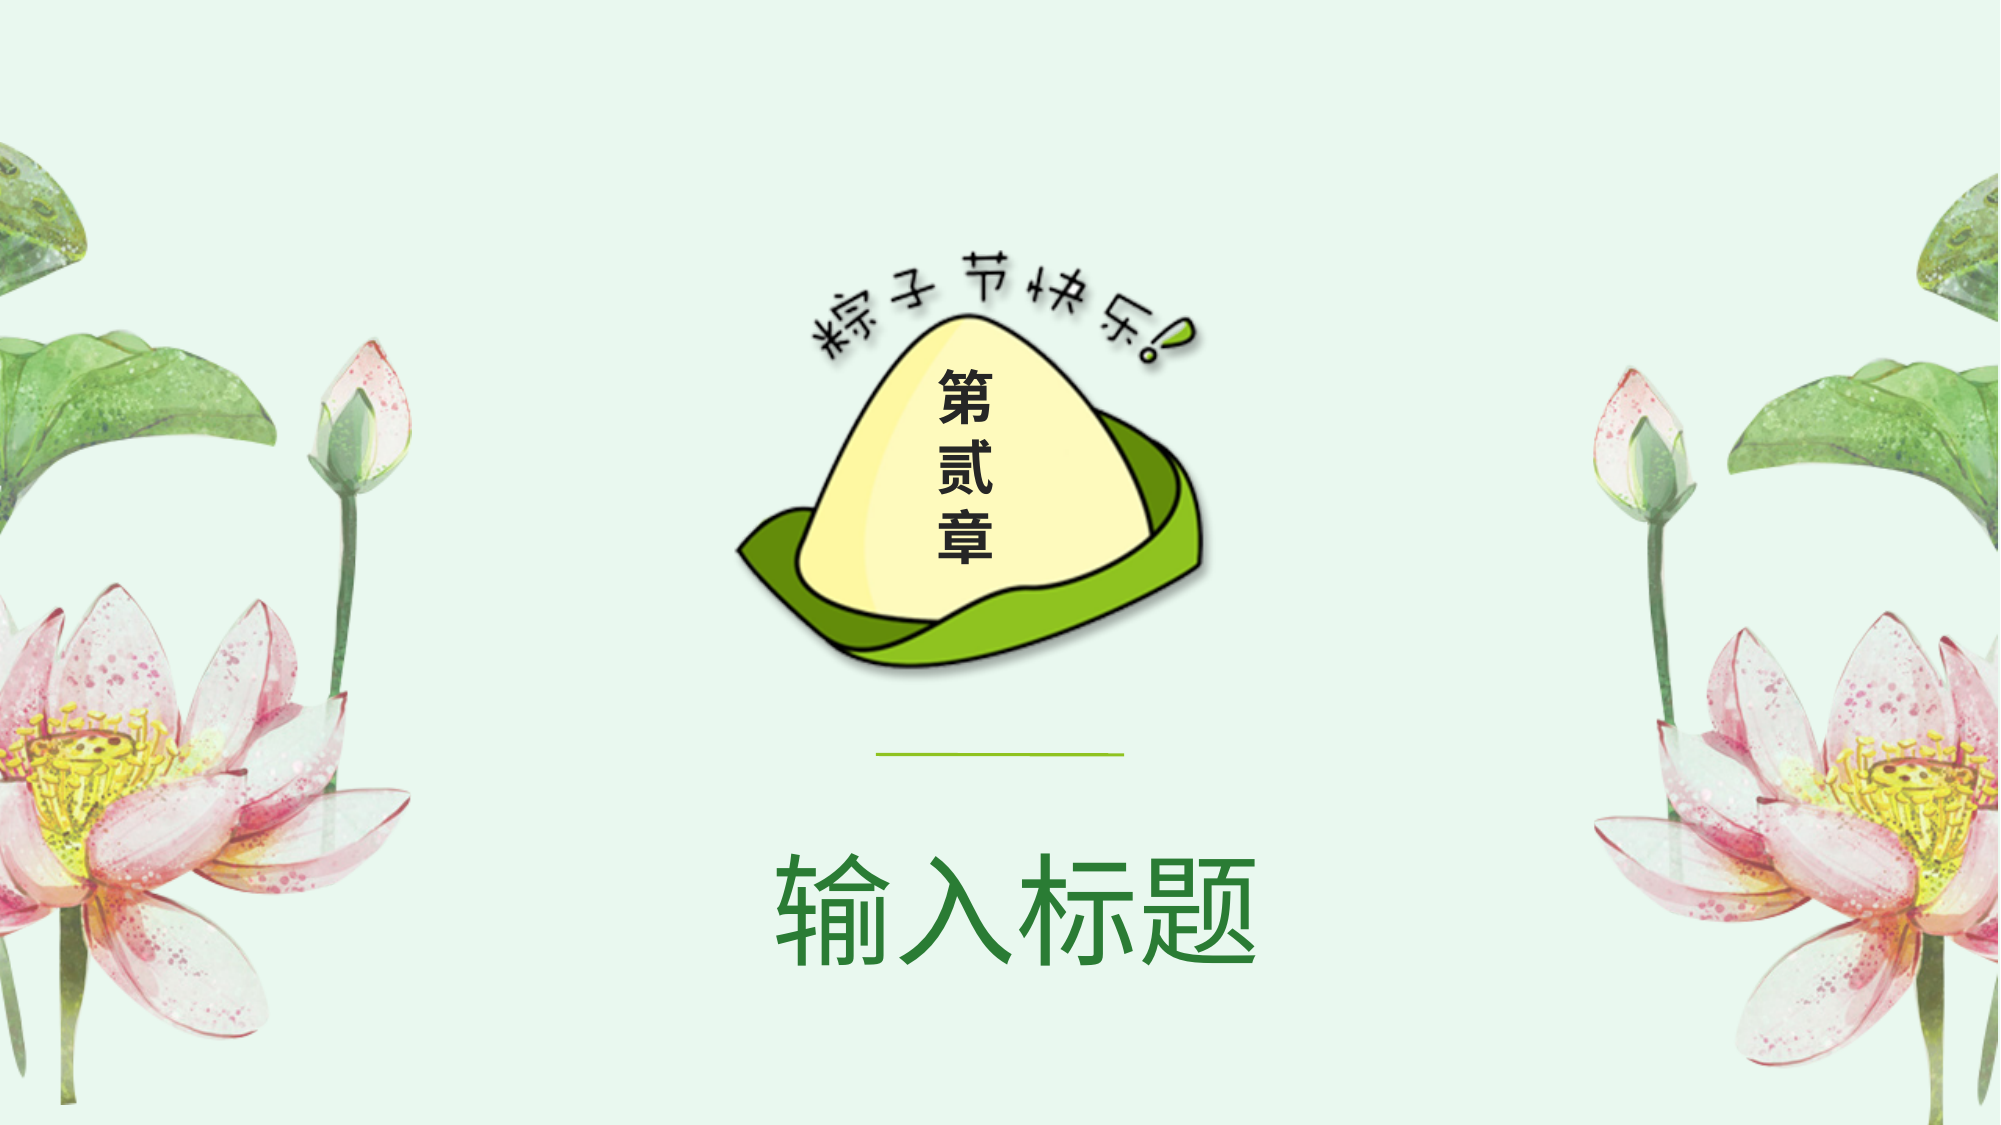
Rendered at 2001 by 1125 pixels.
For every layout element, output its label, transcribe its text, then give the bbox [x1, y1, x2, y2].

picture [0, 142, 412, 1105]
picture [1593, 171, 1998, 1125]
picture [732, 250, 1216, 685]
text_box 输入标题 [757, 827, 1276, 989]
